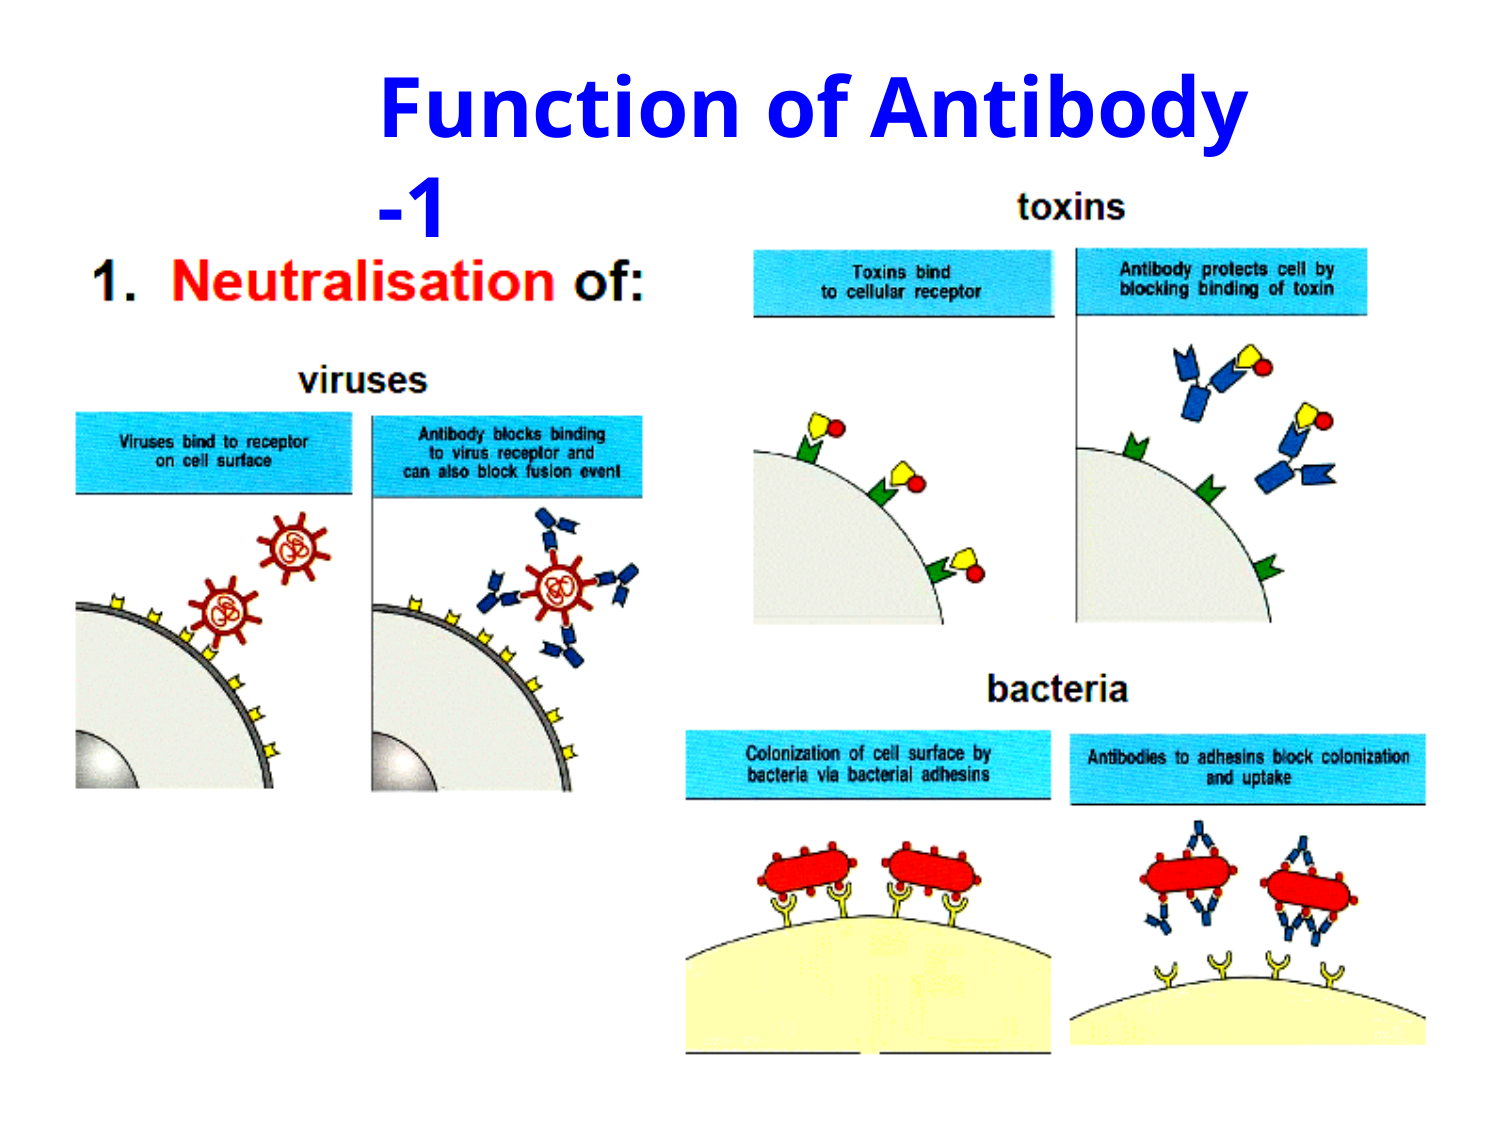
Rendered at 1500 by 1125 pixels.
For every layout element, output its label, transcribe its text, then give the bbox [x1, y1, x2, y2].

text_box Function of Antibody -1 [363, 46, 1266, 175]
picture [46, 175, 1477, 1079]
